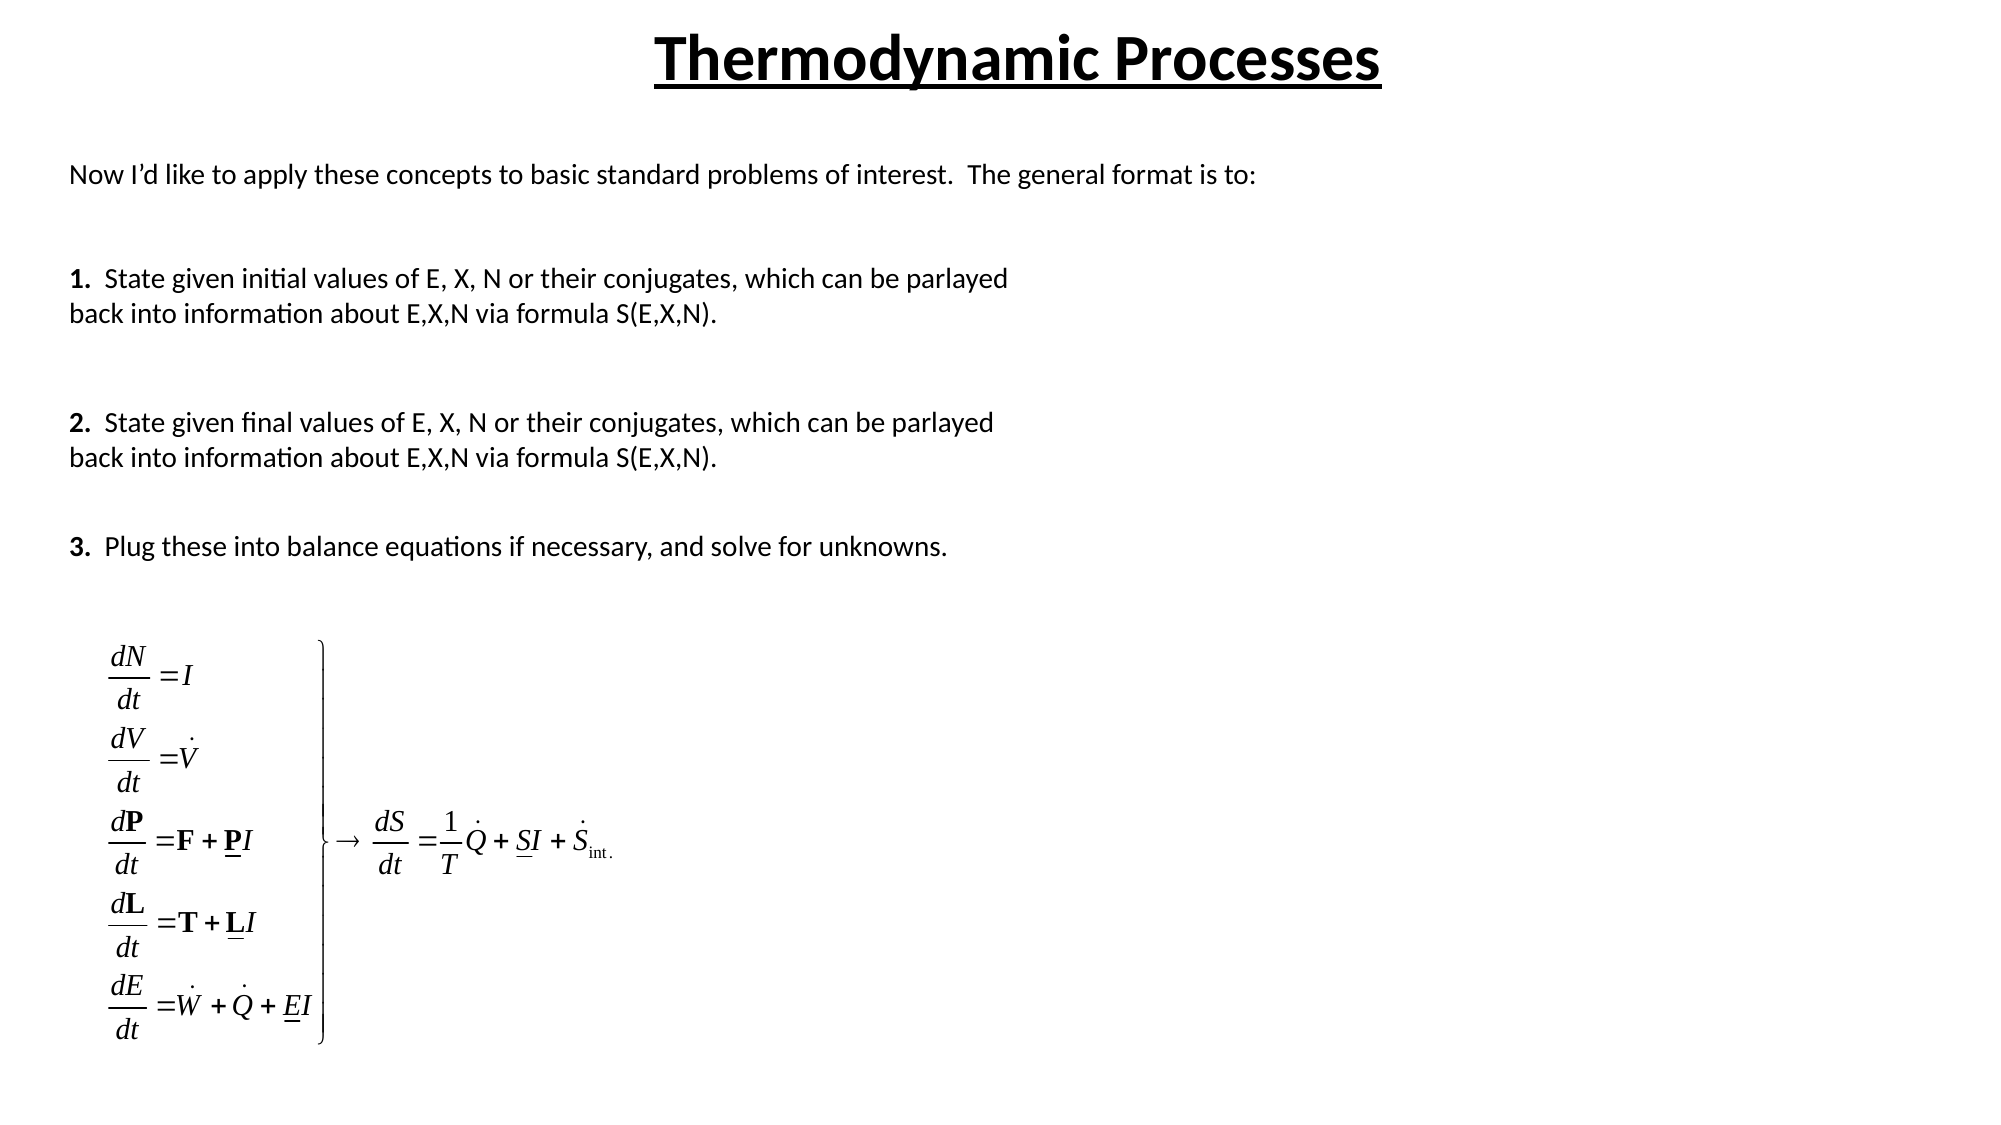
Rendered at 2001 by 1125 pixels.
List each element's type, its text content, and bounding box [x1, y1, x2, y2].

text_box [103, 635, 619, 1051]
text_box Now I’d like to apply these concepts to basic standard problems of interest. The general format is to: [54, 148, 1426, 198]
text_box Thermodynamic Processes [537, 15, 1499, 102]
text_box 2. State given final values of E, X, N or their conjugates, which can be parlayed back into information about E,X,N via formula S(E,X,N). [54, 396, 1050, 481]
text_box 3. Plug these into balance equations if necessary, and solve for unknowns. [54, 519, 1035, 570]
text_box 1. State given initial values of E, X, N or their conjugates, which can be parlayed back into information about E,X,N via formula S(E,X,N). [54, 251, 1050, 337]
